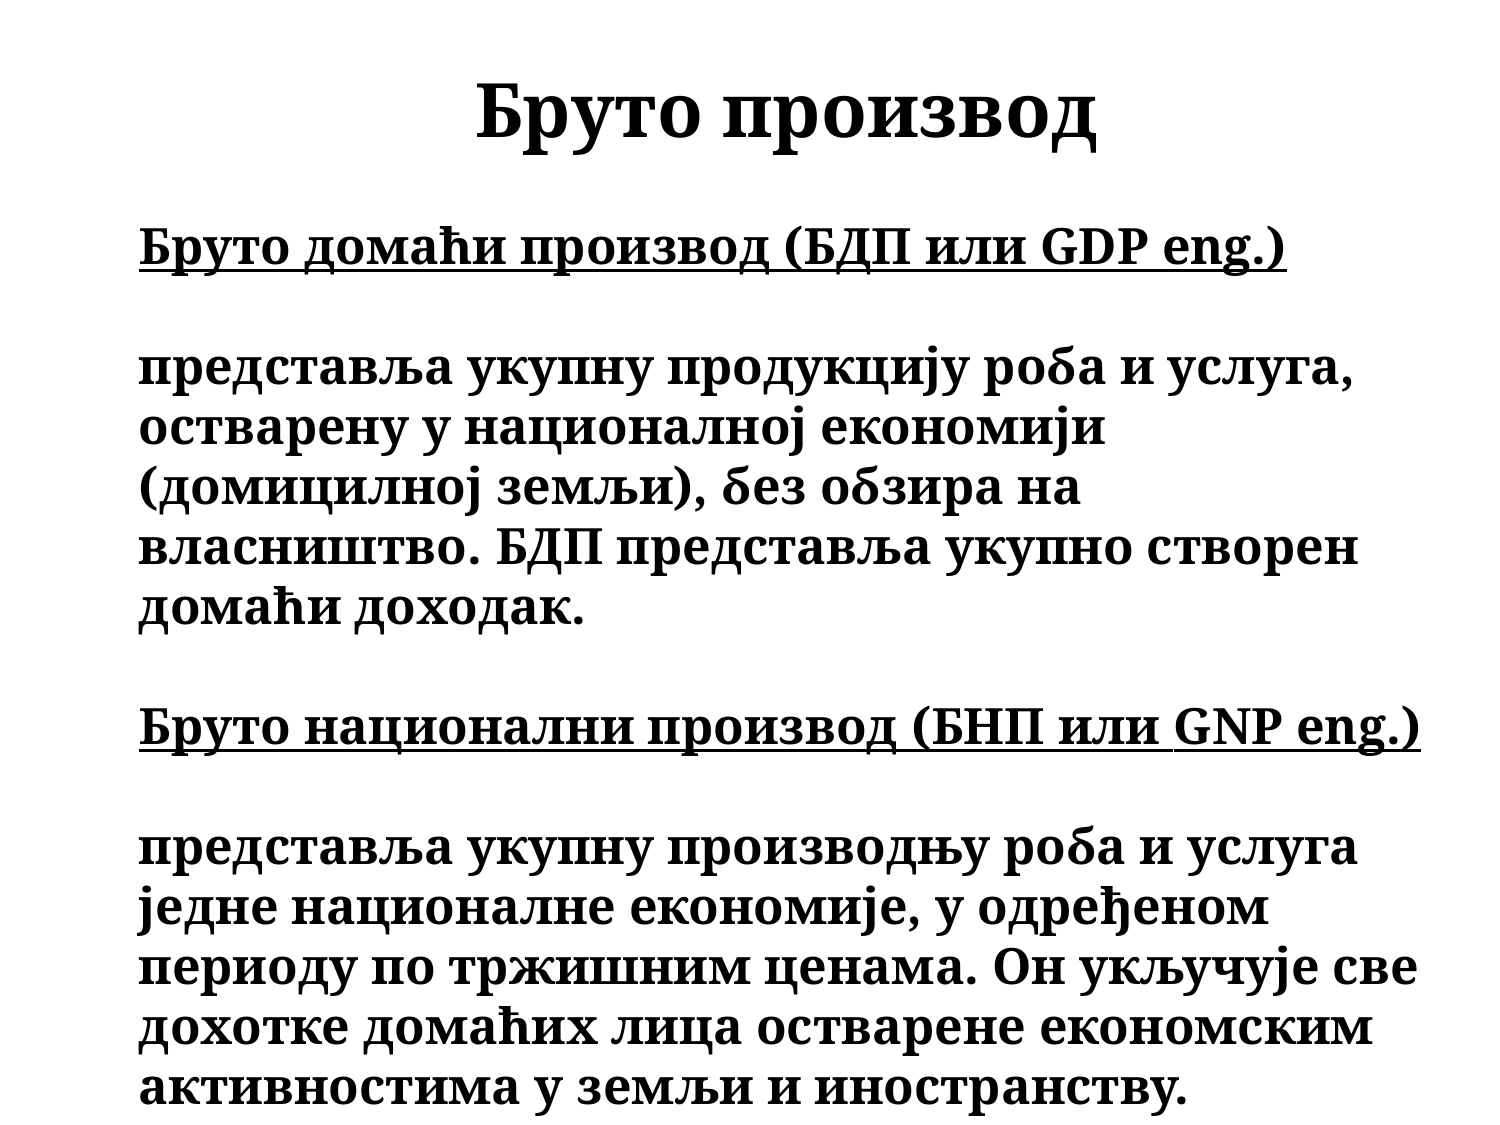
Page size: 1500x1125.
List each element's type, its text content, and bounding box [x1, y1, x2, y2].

text_box Бруто производ Бруто домаћи производ (БДП или GDP eng.) представља укупну продукцију роба и услуга, остварену у националној економији (домицилној земљи), без обзира на власништво. БДП представља укупно створен домаћи доходак. Бруто национални производ (БНП или GNP eng.) представља укупну производњу роба и услуга једне националне економије, у одређеном периоду по тржишним ценама. Он укључује све дохотке домаћих лица остварене економским активностима у земљи и иностранству. [123, 54, 1449, 1125]
text_box [897, 194, 928, 270]
